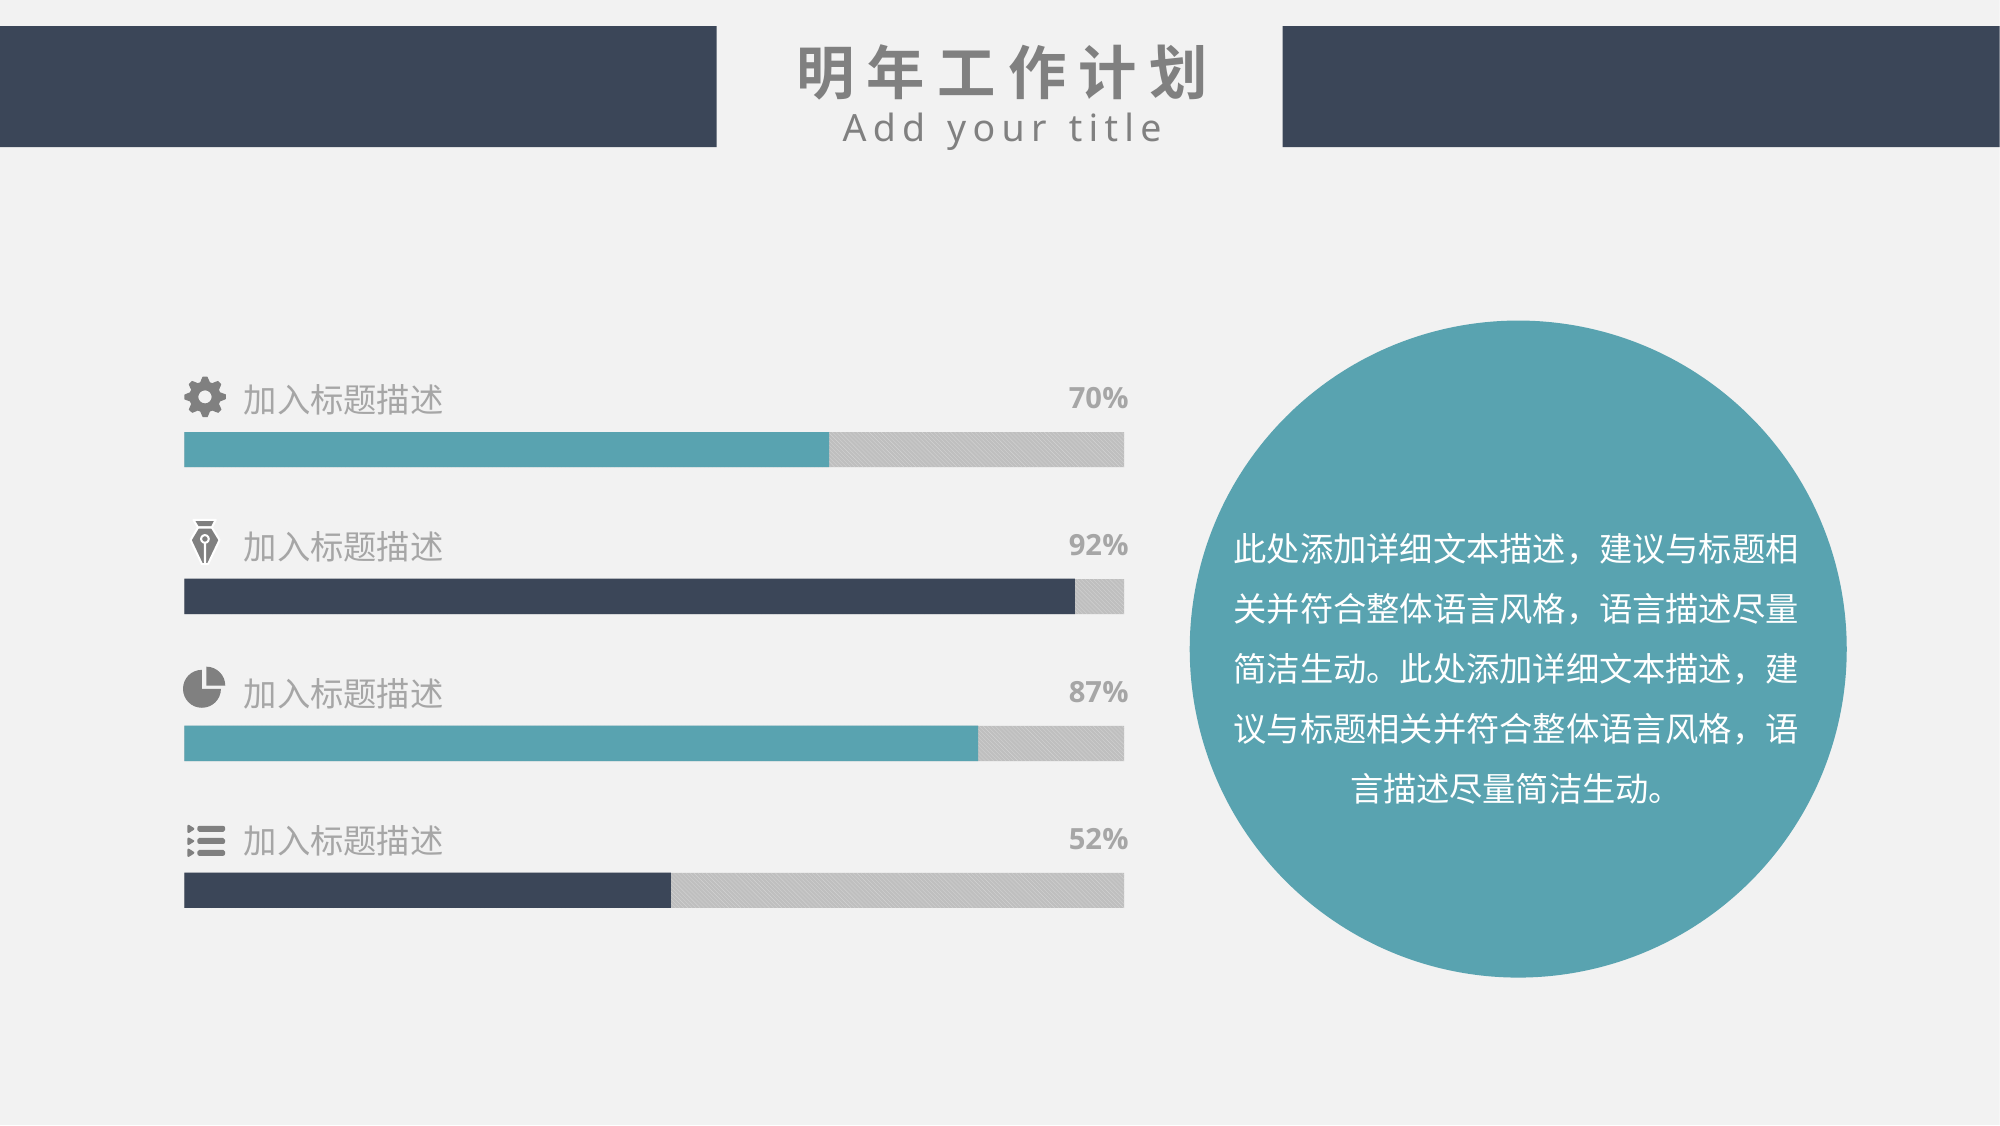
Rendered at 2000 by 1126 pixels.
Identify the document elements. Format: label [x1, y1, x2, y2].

text_box [182, 320, 1848, 978]
text_box [0, 25, 2000, 158]
